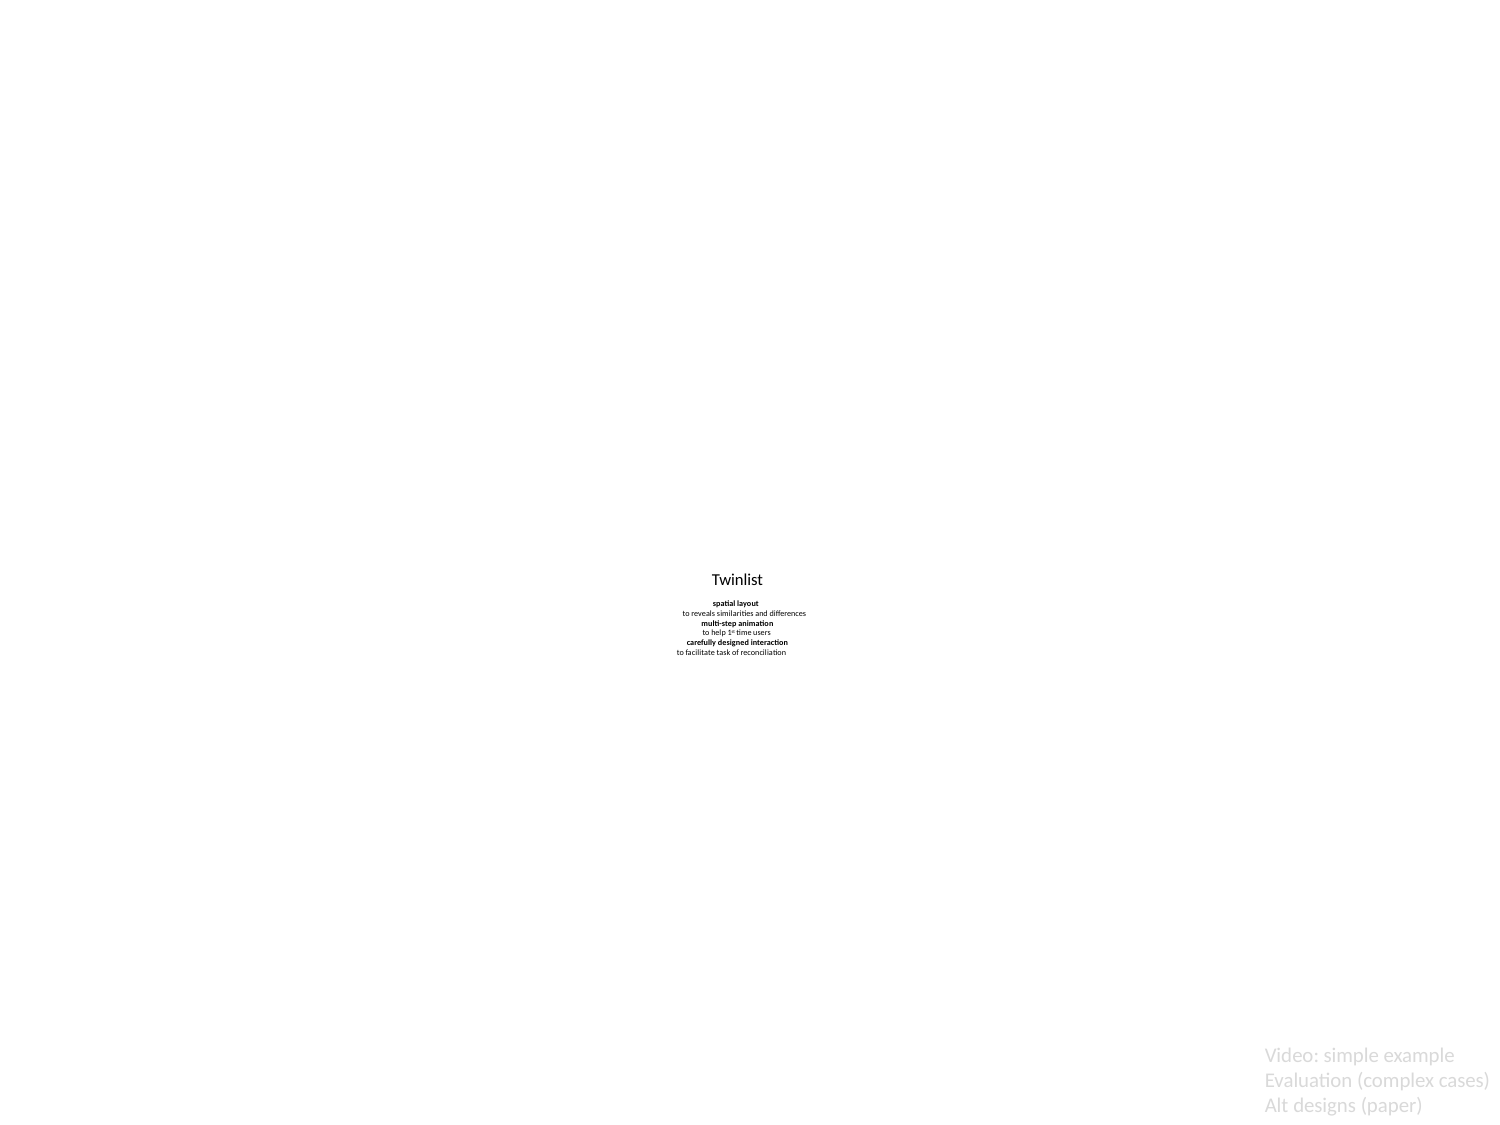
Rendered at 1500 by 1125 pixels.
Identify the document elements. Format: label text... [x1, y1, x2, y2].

title Twinlist spatial layout to reveals similarities and differences multi-step animation to help 1st time users carefully designed interaction to facilitate task of reconciliation [37, 557, 1438, 688]
text_box Video: simple example Evaluation (complex cases) Alt designs (paper) [1250, 1034, 1500, 1125]
